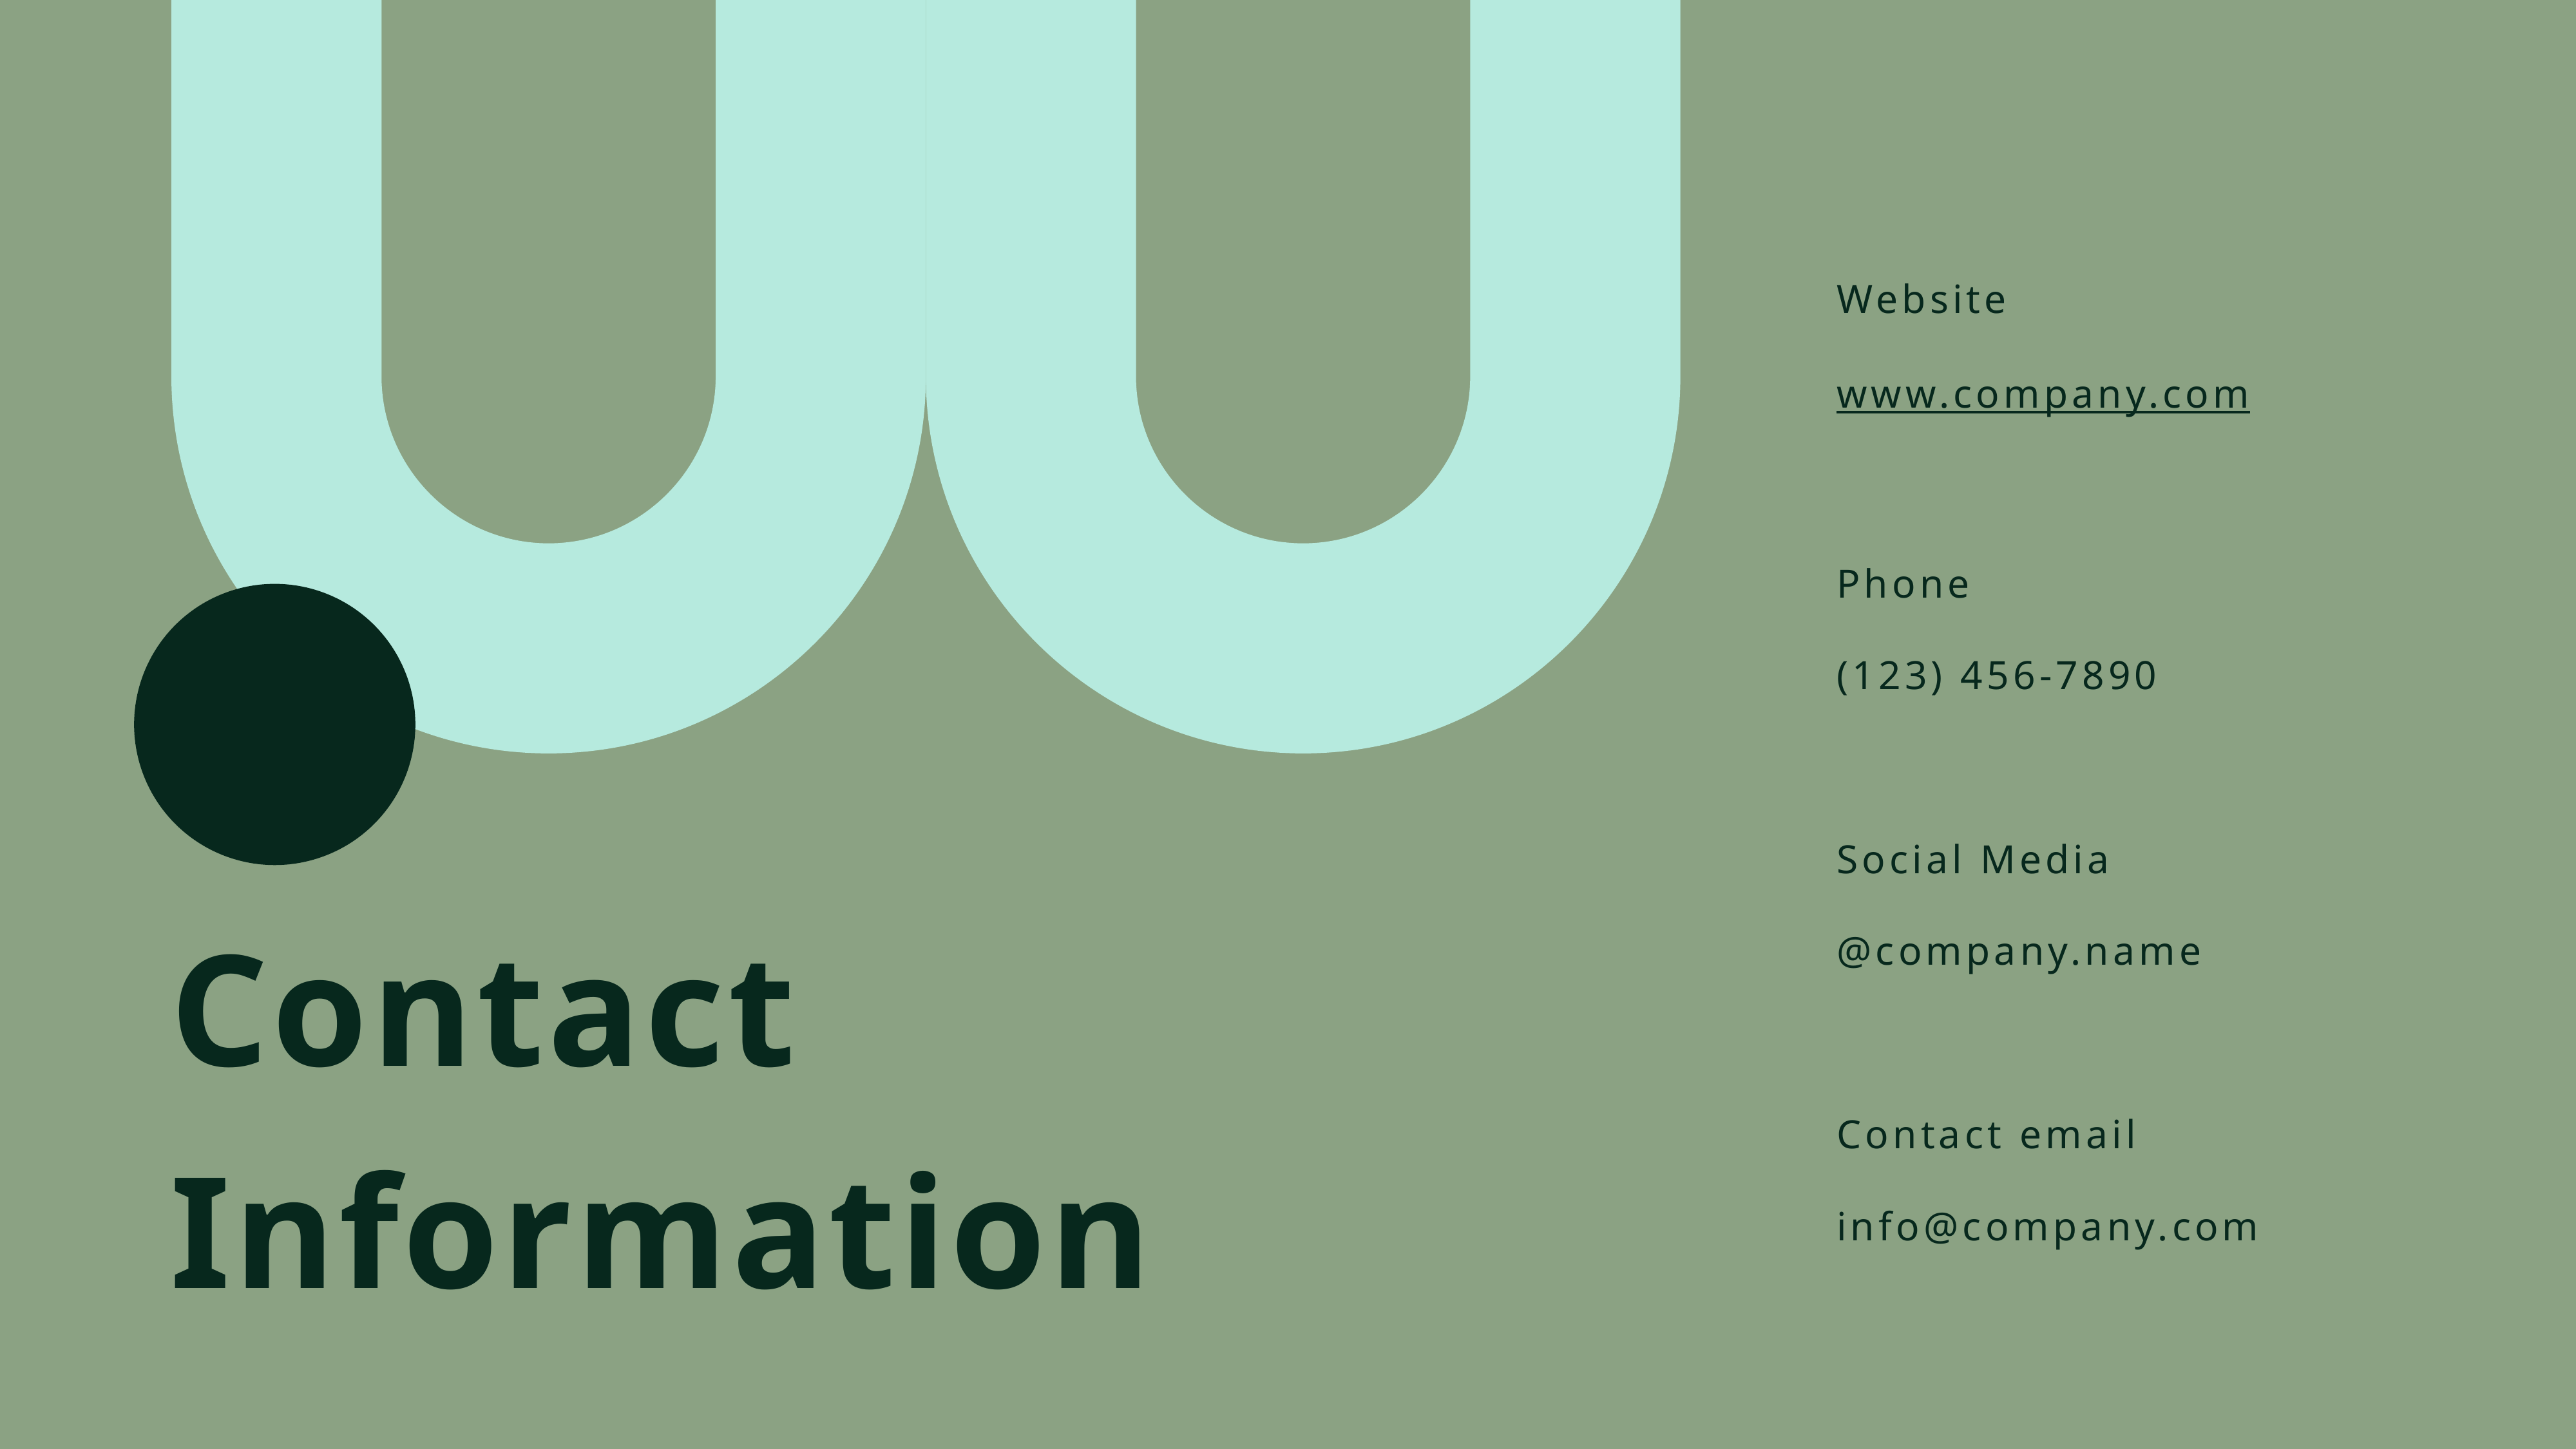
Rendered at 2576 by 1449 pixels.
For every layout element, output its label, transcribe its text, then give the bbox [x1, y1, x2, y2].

text_box Contact Information [160, 870, 1288, 1324]
text_box [133, 583, 416, 866]
text_box [926, 0, 1681, 753]
text_box [171, 0, 926, 753]
text_box Website www.company.com Phone (123) 456-7890 Social Media @company.name Contact email info@company.com [1827, 248, 2329, 1253]
